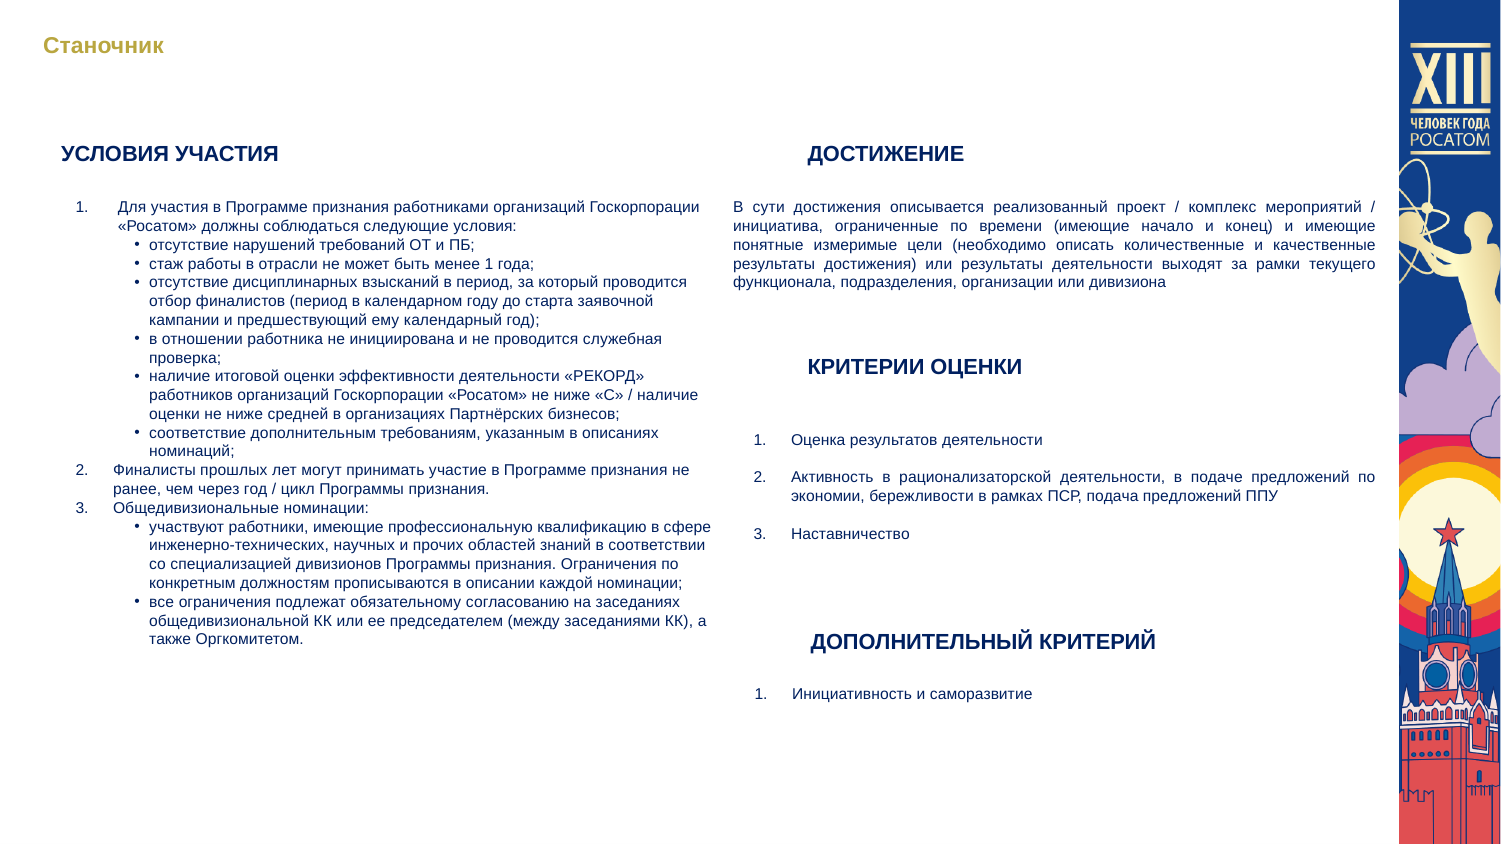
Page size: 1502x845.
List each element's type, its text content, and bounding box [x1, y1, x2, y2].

text_box В сути достижения описывается реализованный проект / комплекс мероприятий / инициатива, ограниченные по времени (имеющие начало и конец) и имеющие понятные измеримые цели (необходимо описать количественные и качественные результаты достижения) или результаты деятельности выходят за рамки текущего функционала, подразделения, организации или дивизиона [718, 189, 1391, 299]
text_box Для участия в Программе признания работниками организаций Госкорпорации «Росатом» должны соблюдаться следующие условия: отсутствие нарушений требований ОТ и ПБ; стаж работы в отрасли не может быть менее 1 года; отсутствие дисциплинарных взысканий в период, за который проводится отбор финалистов (период в календарном году до старта заявочной кампании и предшествующий ему календарный год); в отношении работника не инициирована и не проводится служебная проверка; наличие итоговой оценки эффективности деятельности «РЕКОРД» работников организаций Госкорпорации «Росатом» не ниже «С» / наличие оценки не ниже средней в организациях Партнёрских бизнесов; соответствие дополнительным требованиям, указанным в описаниях номинаций; Финалисты прошлых лет могут принимать участие в Программе признания не ранее, чем через год / цикл Программы признания. Общедивизиональные номинации: участвуют работники, имеющие профессиональную квалификацию в сфере инженерно-технических, научных и прочих областей знаний в соответствии со специализацией дивизионов Программы признания. Ограничения по конкретным должностям прописываются в описании каждой номинации; все ограничения подлежат обязательному согласованию на заседаниях общедивизиональной КК или ее председателем (между заседаниями КК), а также Оргкомитетом. [60, 189, 727, 656]
text_box КРИТЕРИИ ОЦЕНКИ [807, 339, 1158, 381]
text_box ДОСТИЖЕНИЕ [807, 126, 1158, 168]
text_box Станочник [28, 23, 1402, 66]
picture [0, 0, 1501, 844]
text_box ДОПОЛНИТЕЛЬНЫЙ КРИТЕРИЙ [810, 614, 1303, 673]
text_box УСЛОВИЯ УЧАСТИЯ [60, 126, 411, 169]
text_box Инициативность и саморазвитие [739, 676, 1391, 748]
text_box Оценка результатов деятельности Активность в рационализаторской деятельности, в подаче предложений по экономии, бережливости в рамках ПСР, подача предложений ППУ Наставничество [738, 422, 1390, 550]
